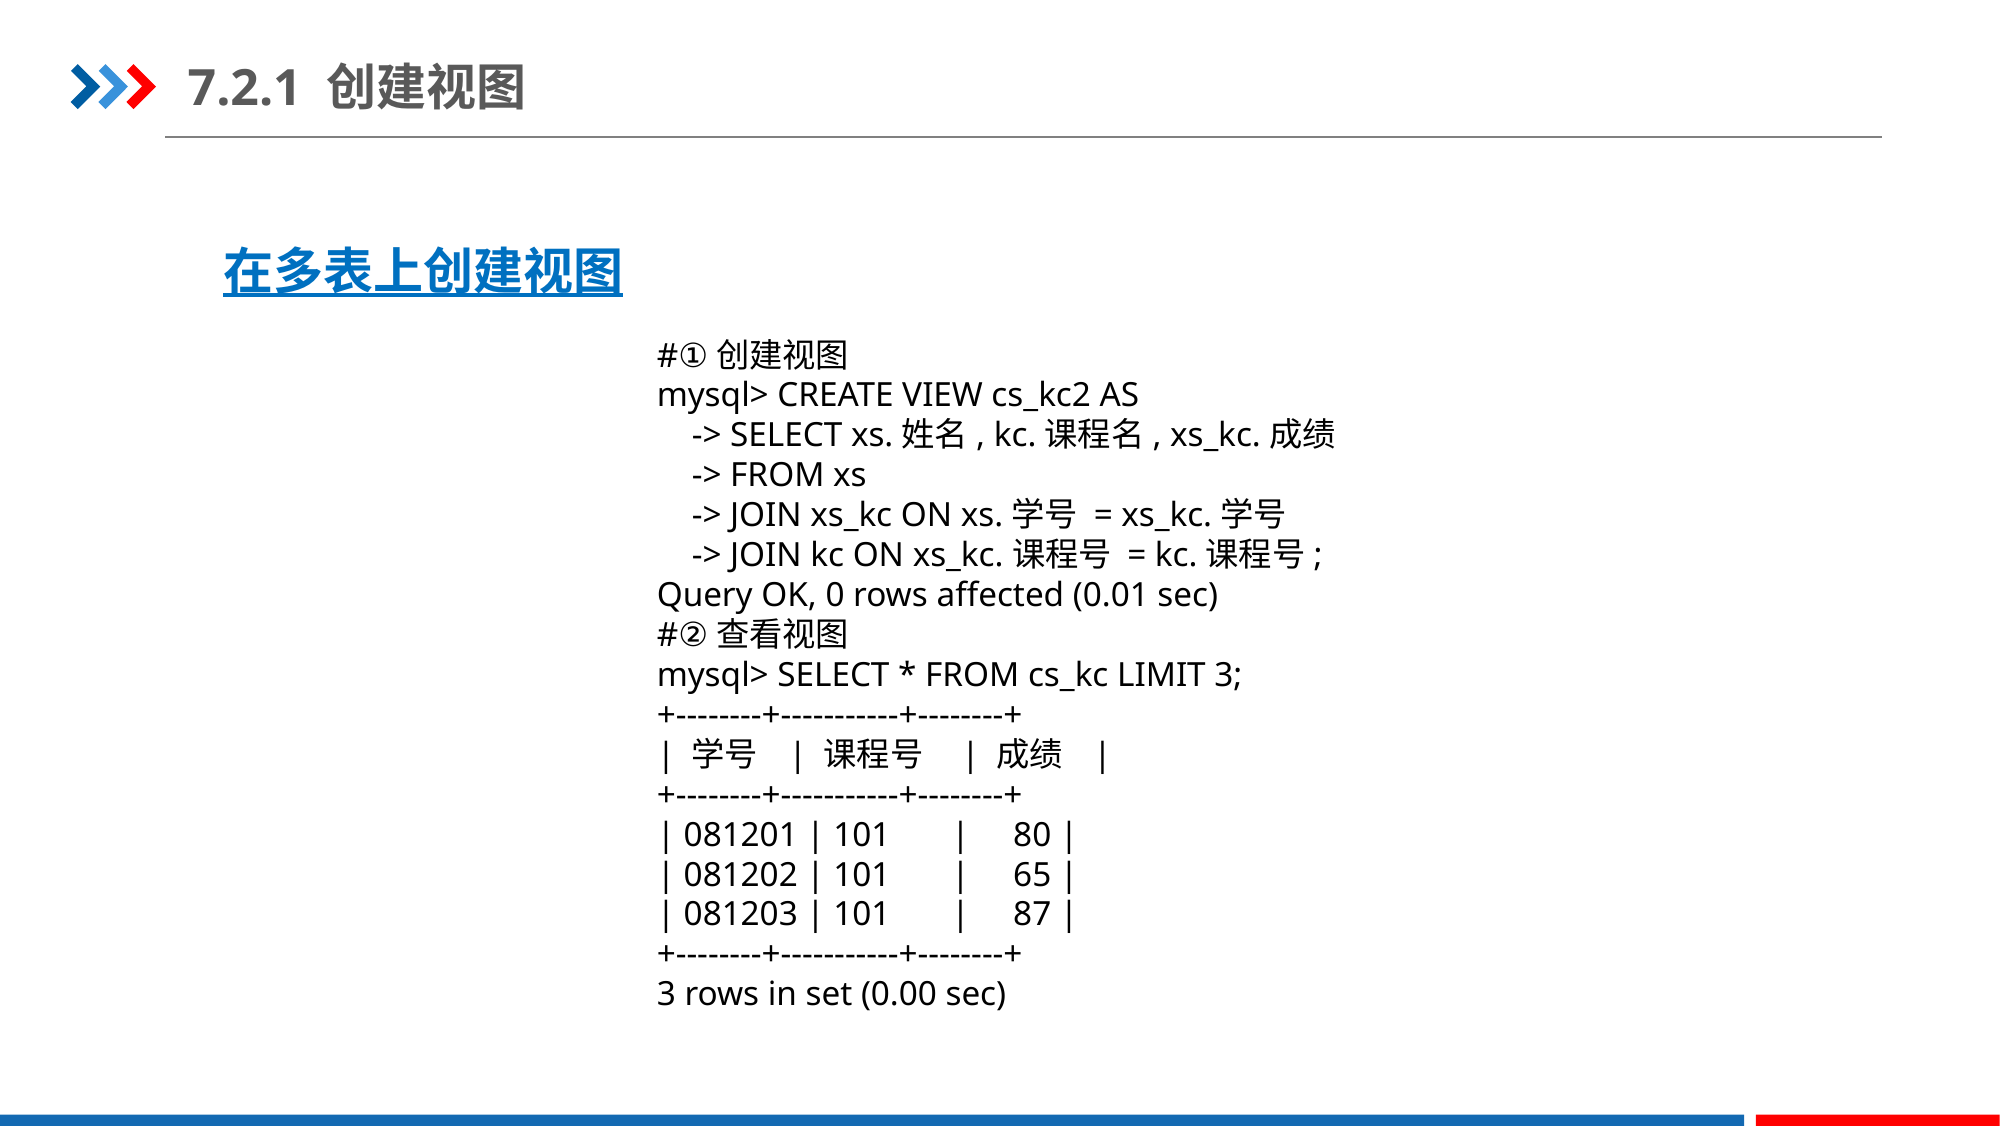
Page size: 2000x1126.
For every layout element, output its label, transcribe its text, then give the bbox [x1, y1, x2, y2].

text_box 在多表上创建视图 [208, 231, 781, 307]
text_box 7.2.1 创建视图 [187, 43, 827, 127]
text_box #①创建视图 mysql> CREATE VIEW cs_kc2 AS -> SELECT xs.姓名, kc.课程名, xs_kc.成绩 -> FROM xs -> JOIN xs_kc ON xs.学号 = xs_kc.学号 -> JOIN kc ON xs_kc.课程号 = kc.课程号; Query OK, 0 rows affected (0.01 sec) #②查看视图 mysql> SELECT * FROM cs_kc LIMIT 3; +--------+-----------+--------+ | 学号 | 课程号 | 成绩 | +--------+-----------+--------+ | 081201 | 101 | 80 | | 081202 | 101 | 65 | | 081203 | 101 | 87 | +--------+-----------+--------+ 3 rows in set (0.00 sec) [598, 326, 1432, 1020]
